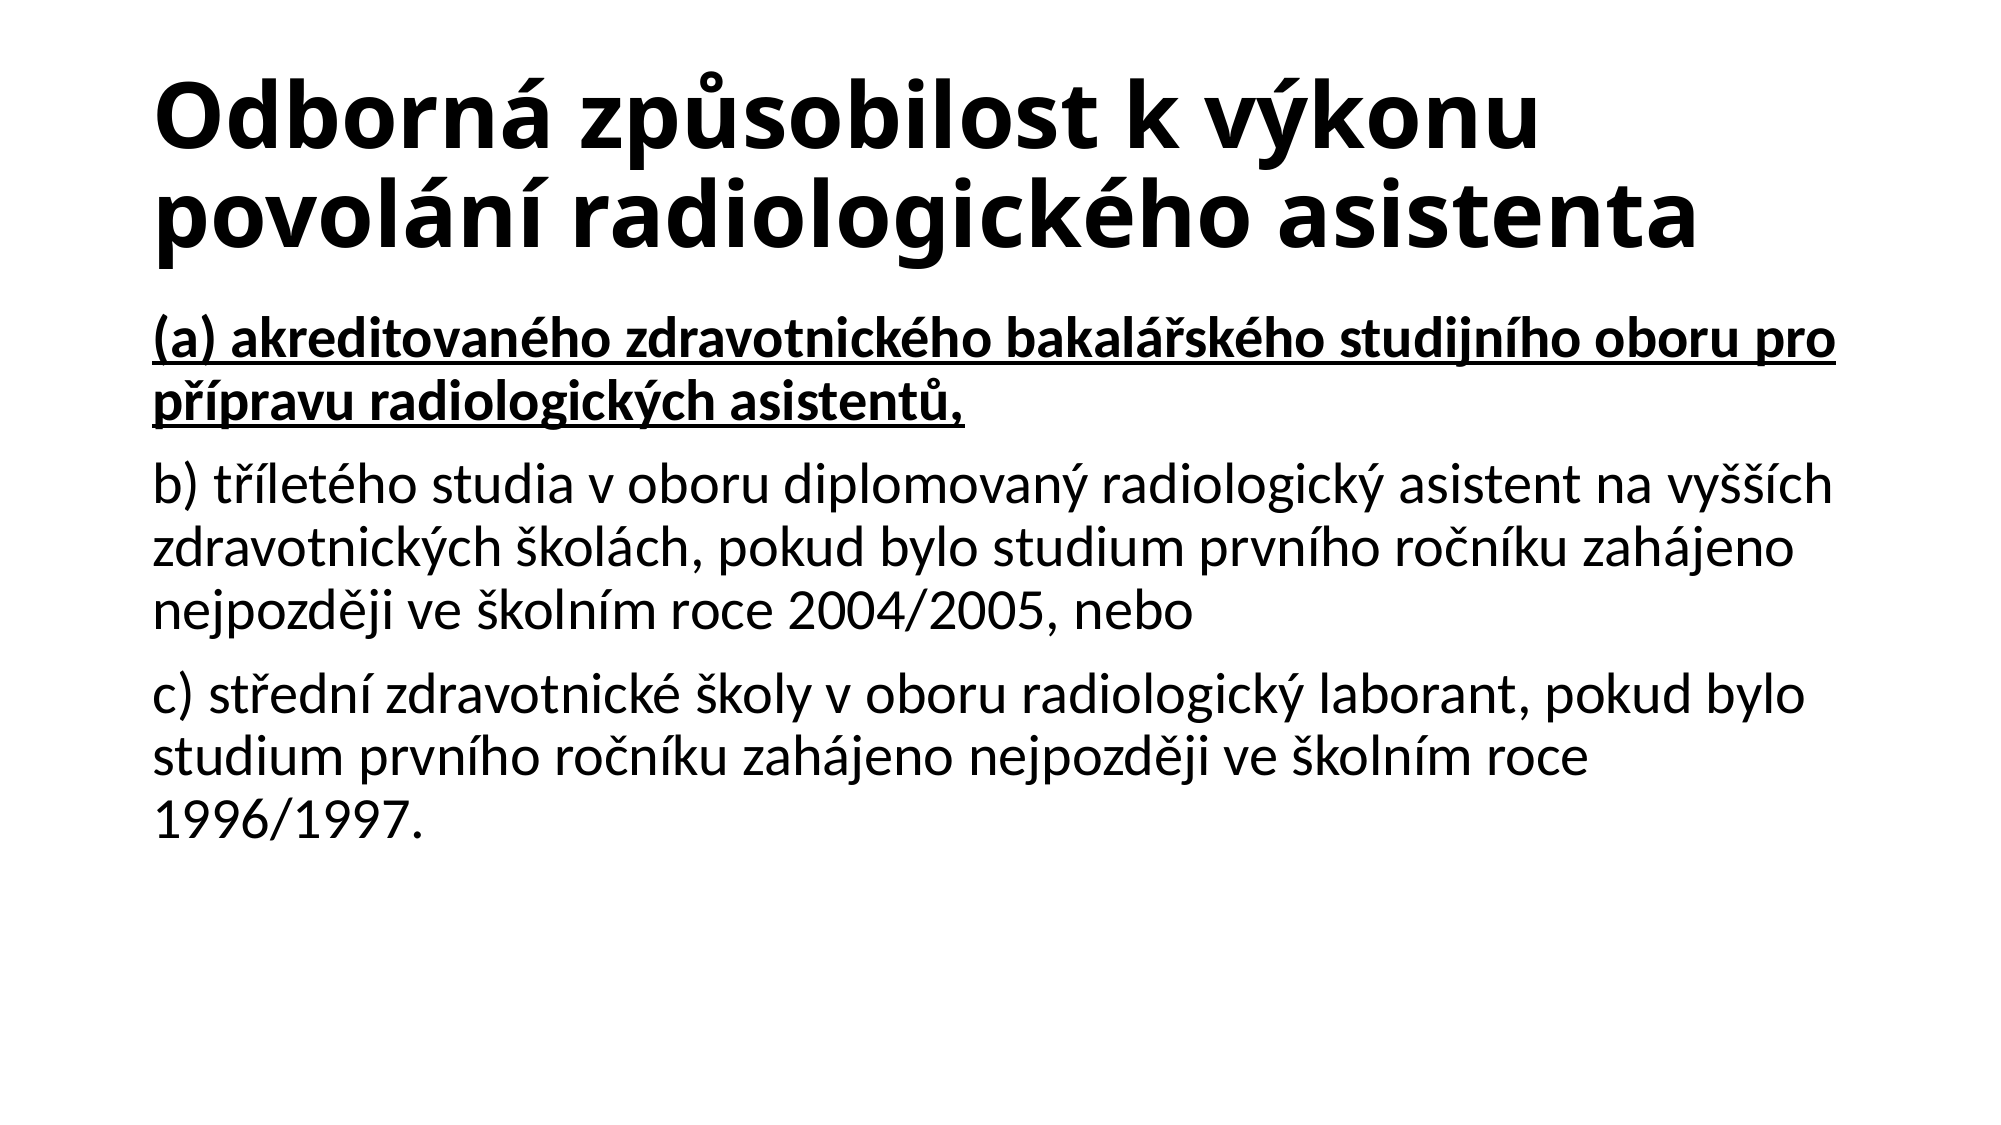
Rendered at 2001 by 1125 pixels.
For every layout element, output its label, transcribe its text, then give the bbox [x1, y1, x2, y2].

title Odborná způsobilost k výkonu povolání radiologického asistenta [137, 59, 1863, 278]
list (a) akreditovaného zdravotnického bakalářského studijního oboru pro přípravu radiologických asistentů, b) tříletého studia v oboru diplomovaný radiologický asistent na vyšších zdravotnických školách, pokud bylo studium prvního ročníku zahájeno nejpozději ve školním roce 2004/2005, nebo c) střední zdravotnické školy v oboru radiologický laborant, pokud bylo studium prvního ročníku zahájeno nejpozději ve školním roce 1996/1997. [137, 299, 1863, 1014]
